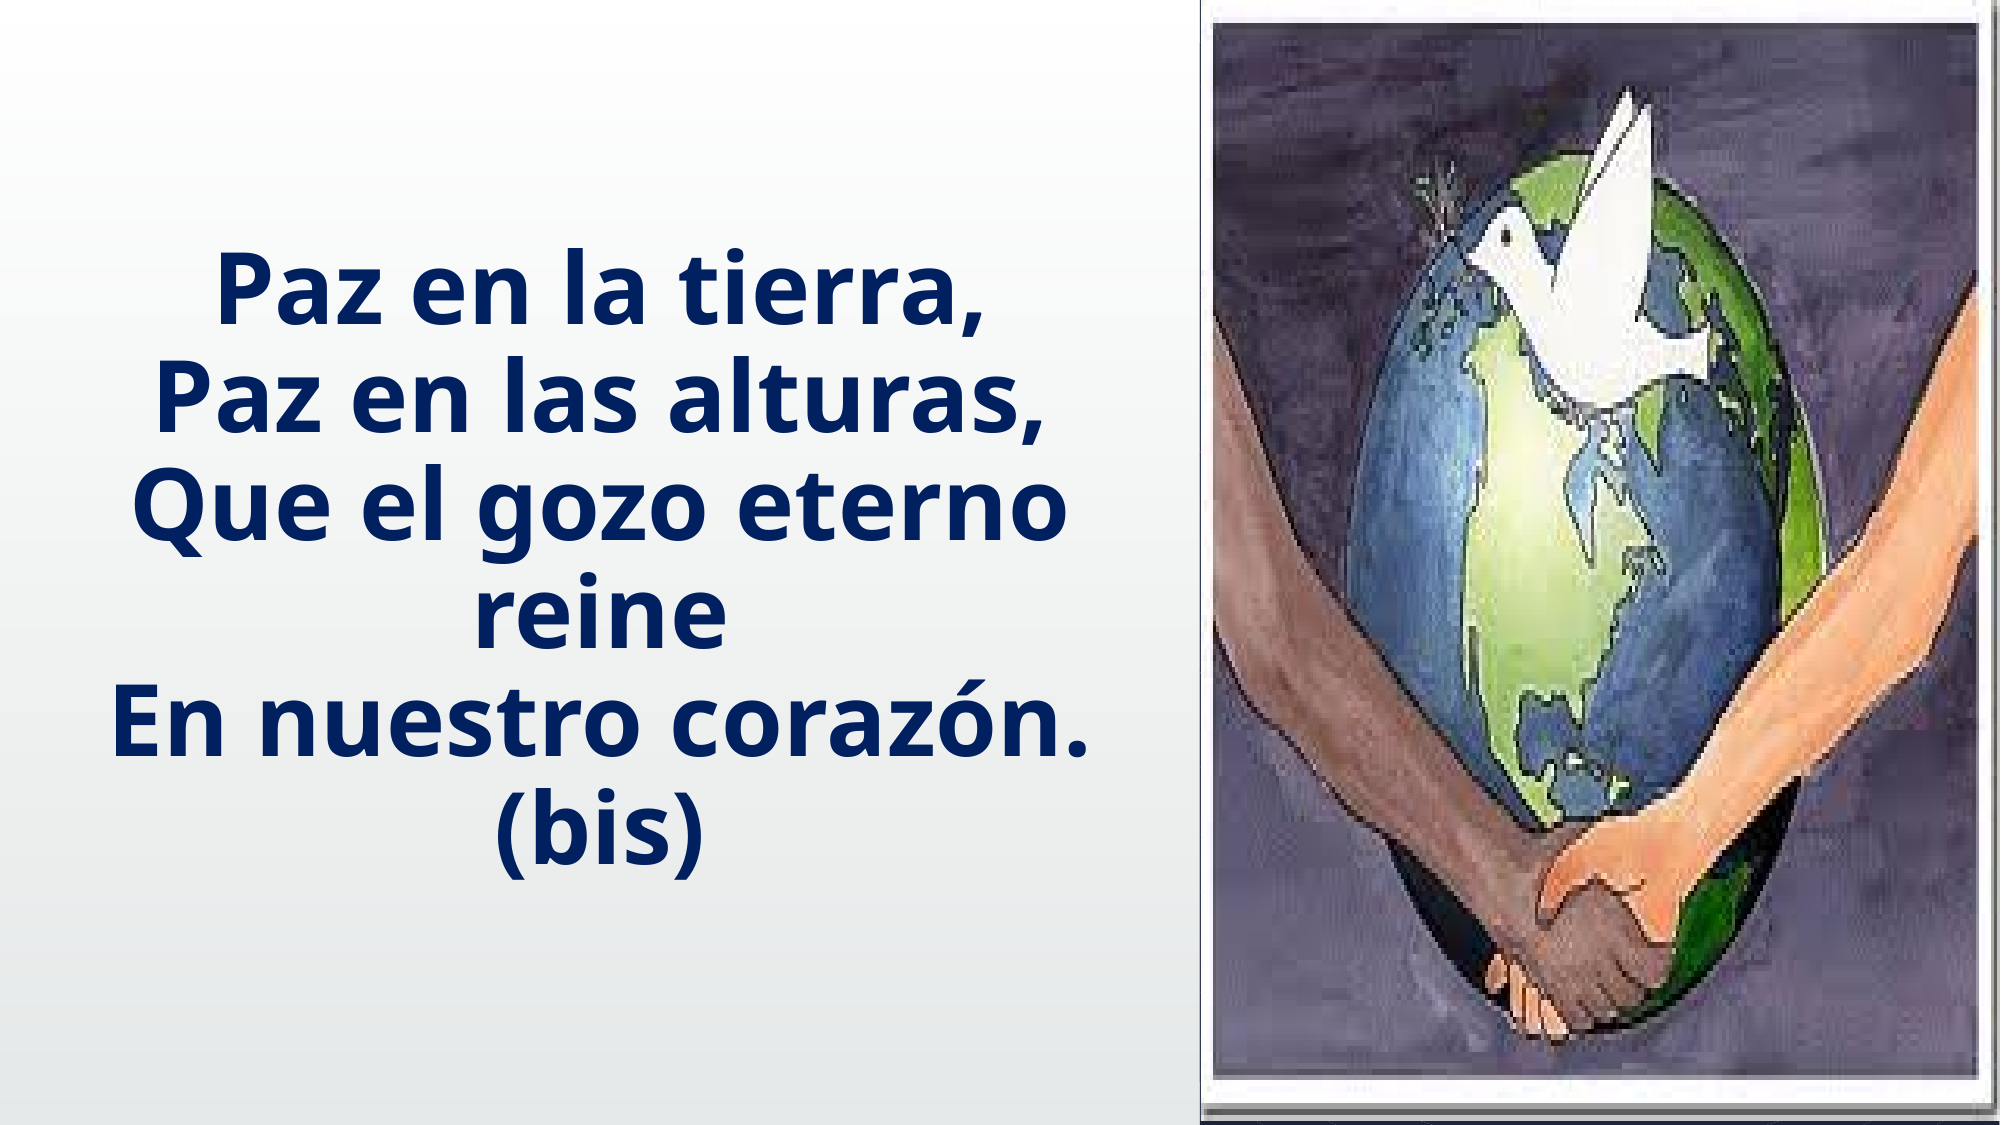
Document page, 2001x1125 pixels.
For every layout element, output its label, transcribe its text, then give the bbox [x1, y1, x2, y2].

title Paz en la tierra, Paz en las alturas, Que el gozo eterno reine En nuestro corazón. (bis) [0, 0, 1200, 1125]
picture [1200, 0, 2000, 1125]
